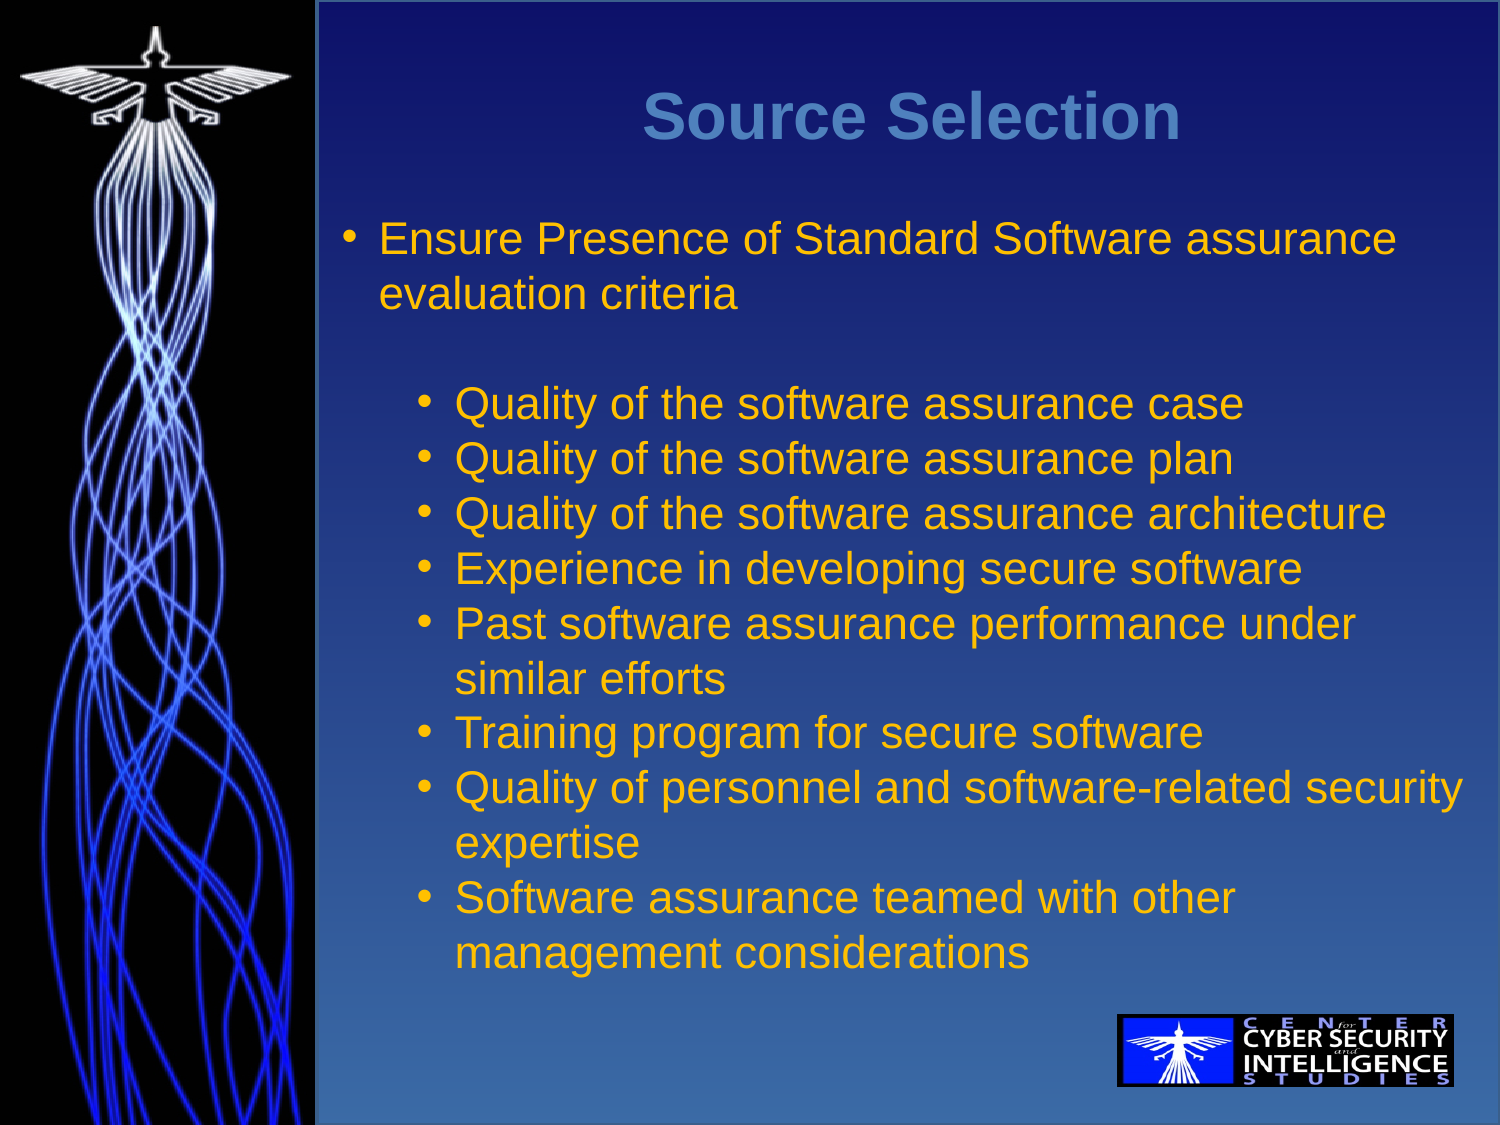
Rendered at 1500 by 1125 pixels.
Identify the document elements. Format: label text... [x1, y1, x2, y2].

picture [1117, 1013, 1455, 1087]
title Source Selection [362, 62, 1463, 163]
text_box [317, 0, 1500, 1125]
picture [0, 0, 316, 1125]
text_box Ensure Presence of Standard Software assurance evaluation criteria Quality of the software assurance case Quality of the software assurance plan Quality of the software assurance architecture Experience in developing secure software Past software assurance performance under similar efforts Training program for secure software Quality of personnel and software-related security expertise Software assurance teamed with other management considerations [324, 200, 1500, 1000]
